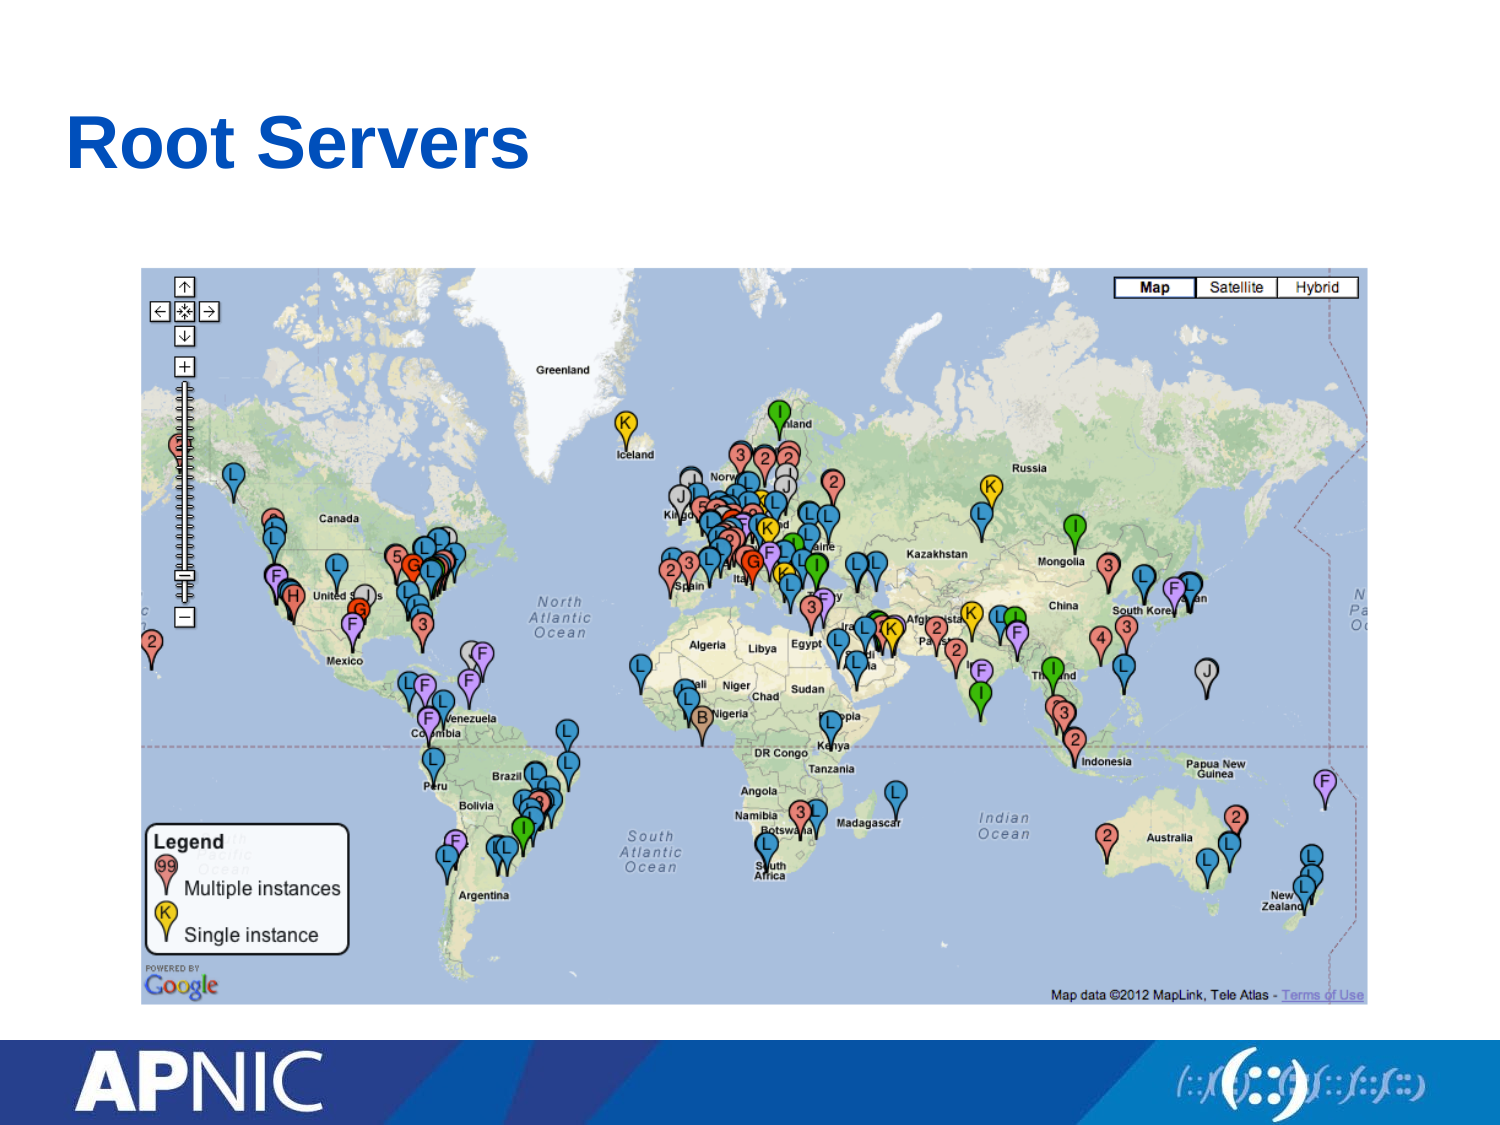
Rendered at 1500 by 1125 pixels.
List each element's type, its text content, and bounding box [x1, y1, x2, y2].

title Root Servers [64, 45, 1436, 233]
picture [0, 1040, 1500, 1125]
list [66, 262, 1438, 1012]
